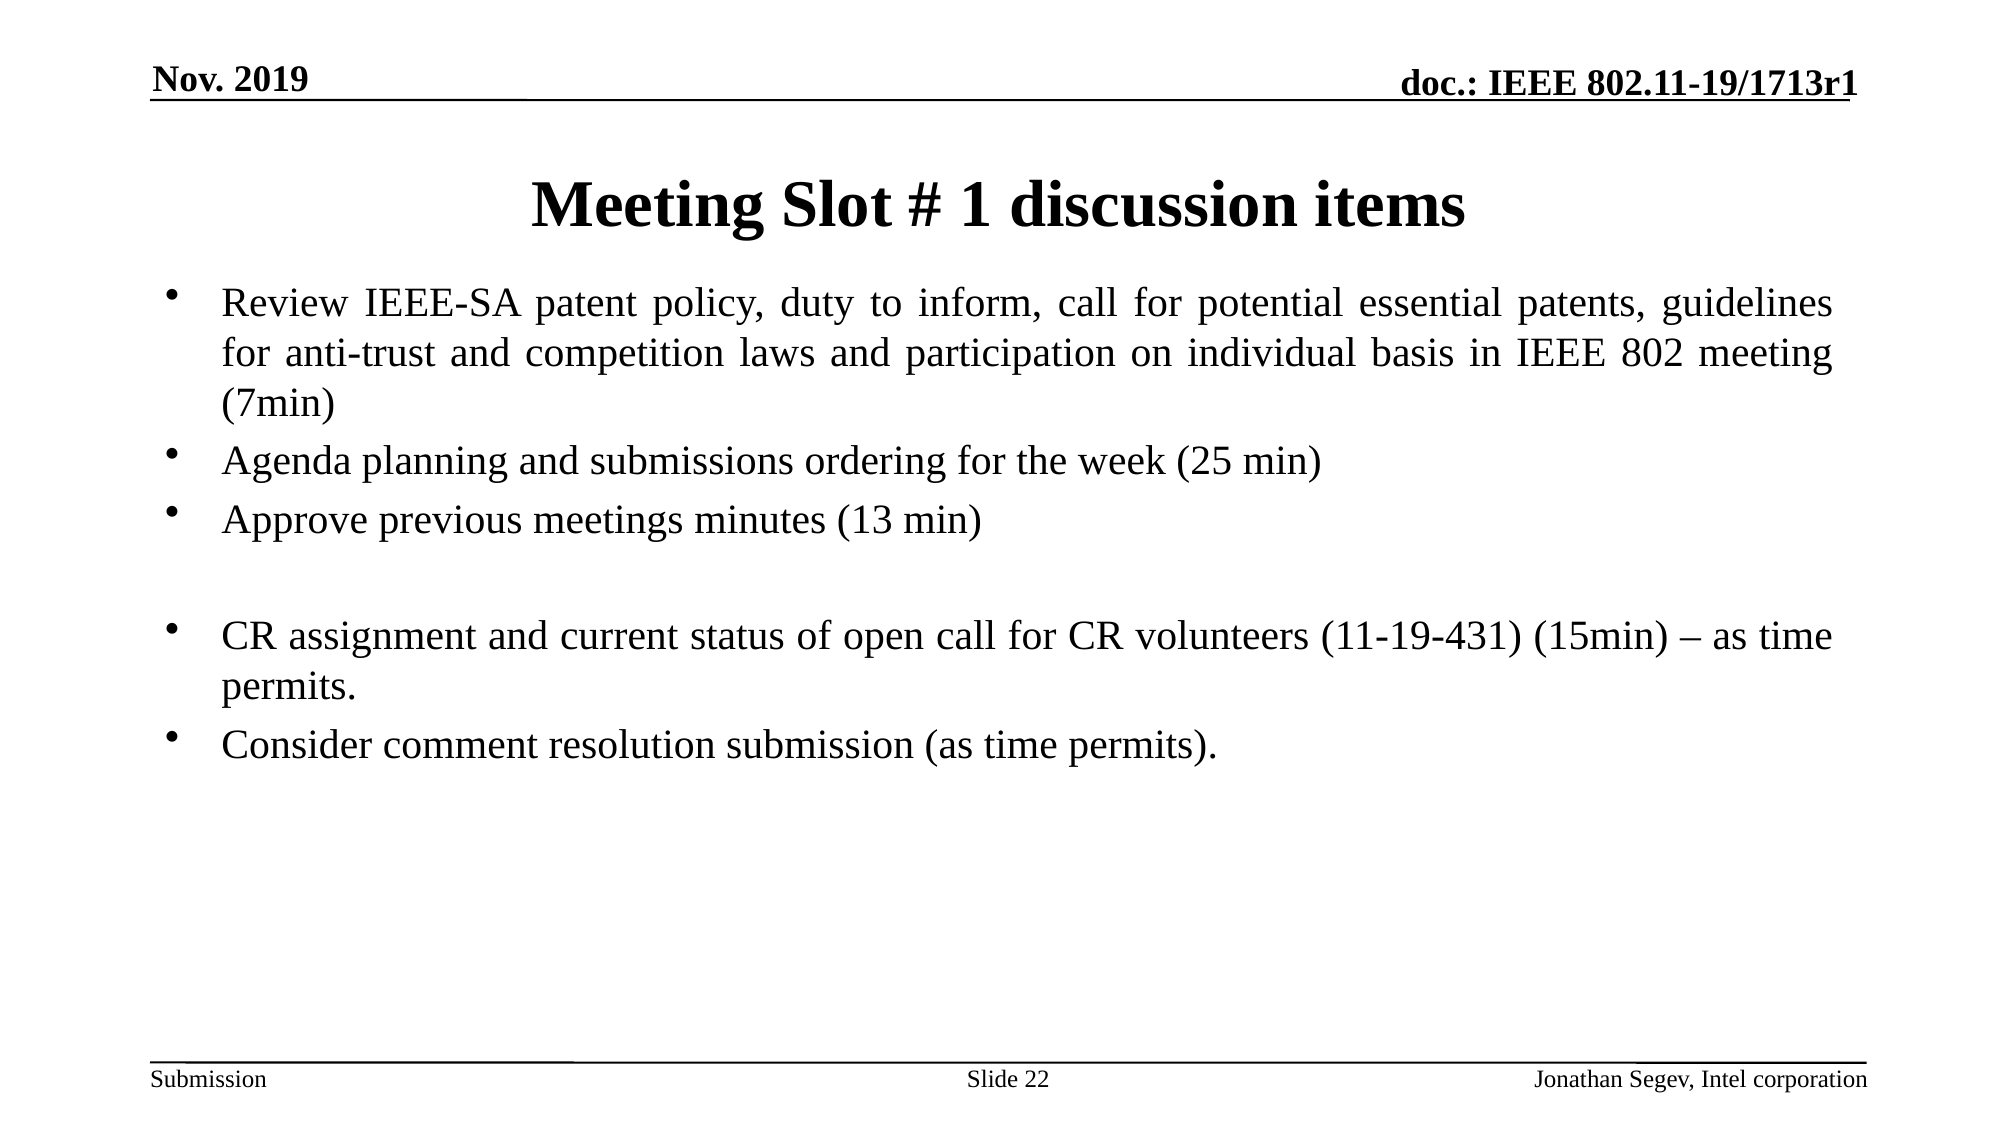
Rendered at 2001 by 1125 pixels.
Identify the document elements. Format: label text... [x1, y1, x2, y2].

list Review IEEE-SA patent policy, duty to inform, call for potential essential patents, guidelines for anti-trust and competition laws and participation on individual basis in IEEE 802 meeting (7min) Agenda planning and submissions ordering for the week (25 min) Approve previous meetings minutes (13 min) CR assignment and current status of open call for CR volunteers (11-19-431) (15min) – as time permits. Consider comment resolution submission (as time permits). [149, 266, 1850, 1000]
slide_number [152, 54, 563, 100]
title Meeting Slot # 1 discussion items [149, 112, 1850, 266]
footer Jonathan Segev, Intel corporation [1171, 1061, 1869, 1093]
slide_number Slide 22 [950, 1061, 1067, 1123]
